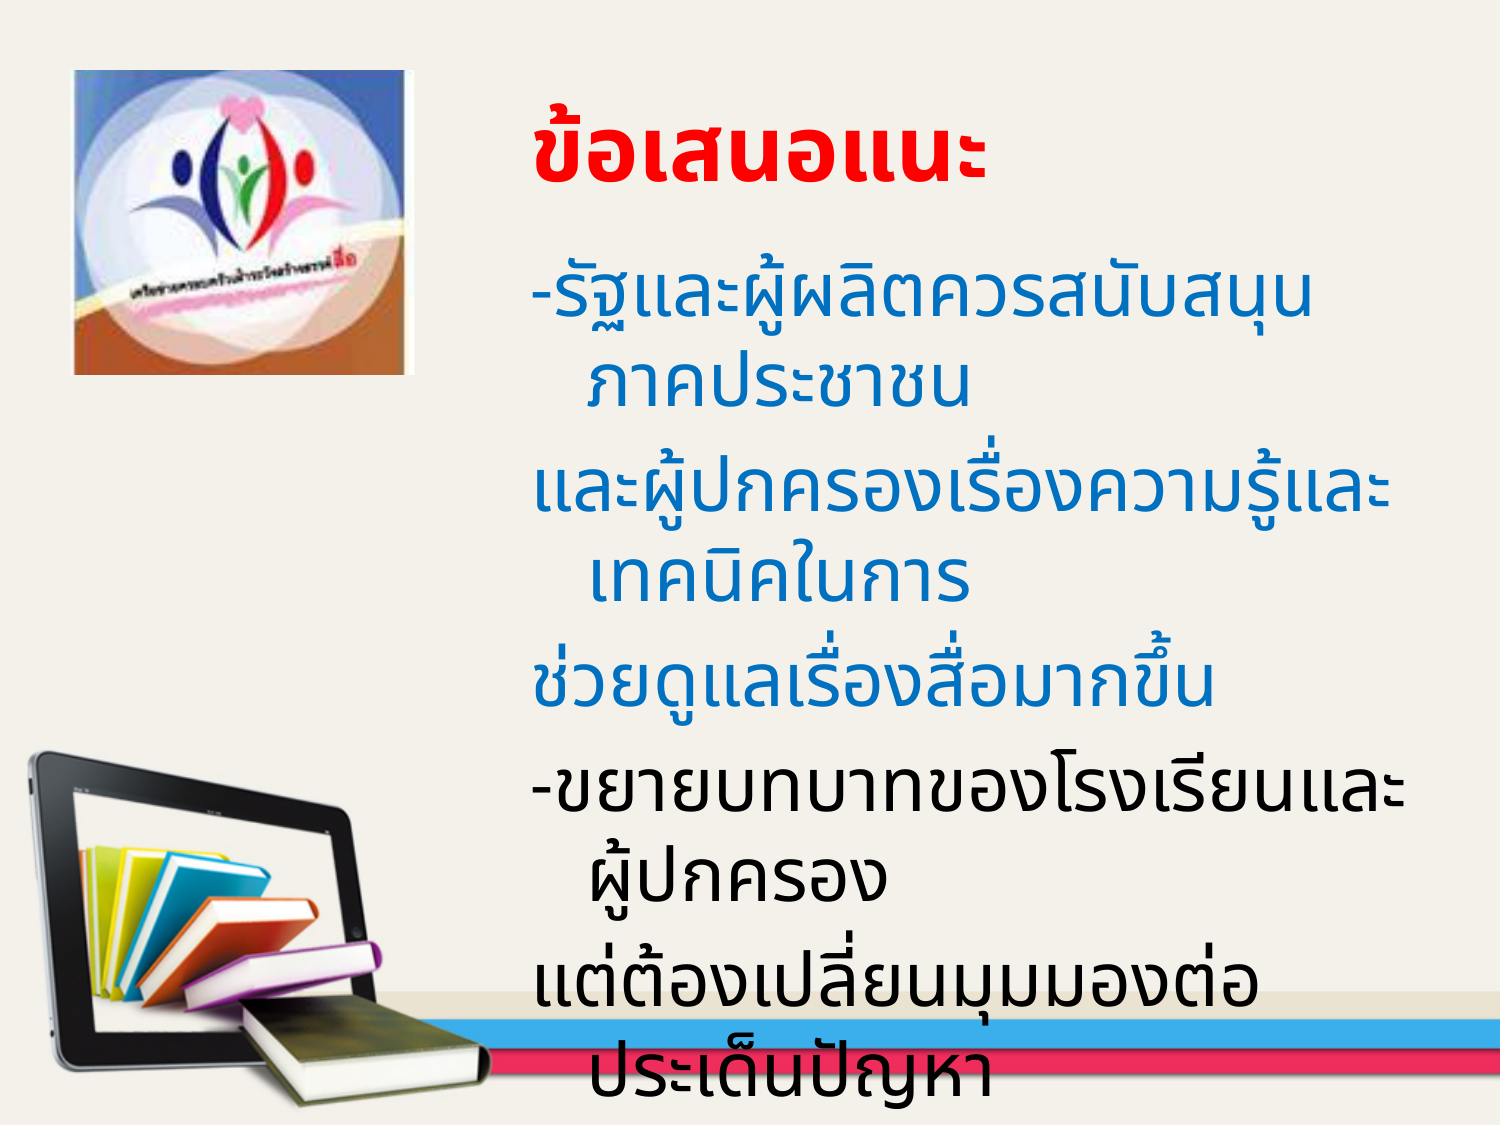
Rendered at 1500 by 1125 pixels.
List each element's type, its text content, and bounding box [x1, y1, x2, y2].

list ข้อเสนอแนะ [515, 82, 1125, 211]
list -รัฐและผู้ผลิตควรสนับสนุนภาคประชาชน และผู้ปกครองเรื่องความรู้และเทคนิคในการ ช่วยดูแลเรื่องสื่อมากขึ้น -ขยายบทบาทของโรงเรียนและผู้ปกครอง แต่ต้องเปลี่ยนมุมมองต่อประเด็นปัญหา เสียก่อน [515, 234, 1430, 856]
picture [0, 0, 1500, 1125]
